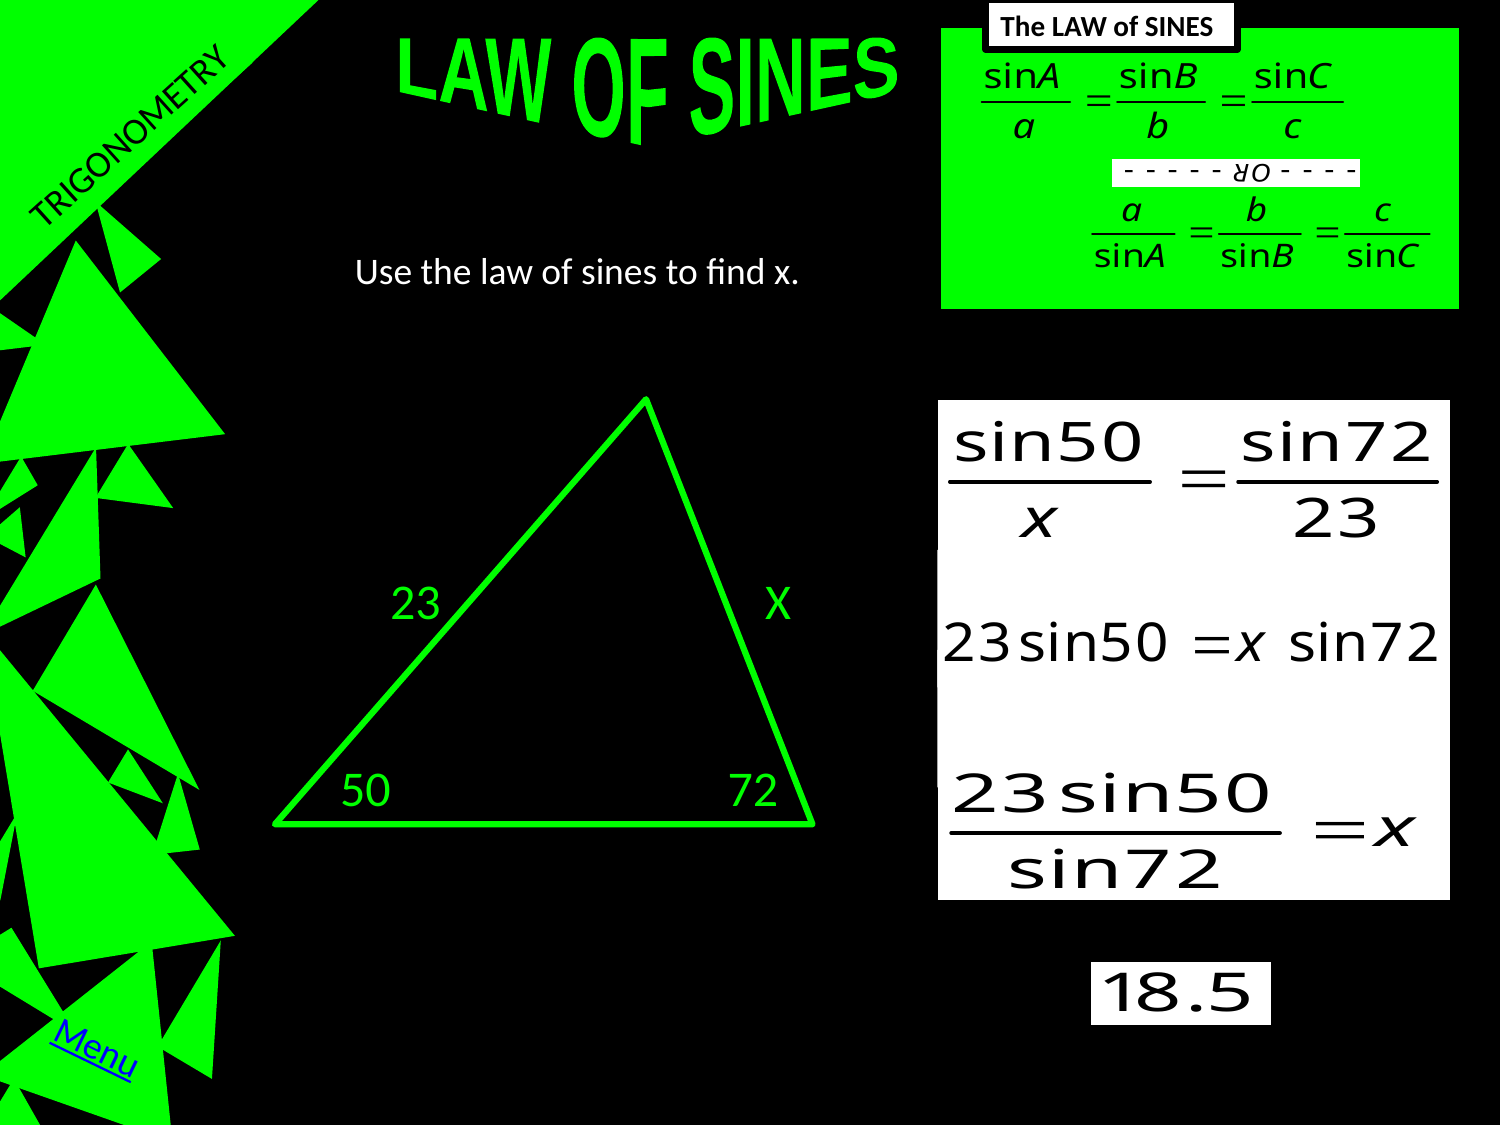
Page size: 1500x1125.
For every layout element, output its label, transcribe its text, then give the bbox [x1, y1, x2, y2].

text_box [0, 0, 321, 1125]
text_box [937, 752, 1451, 901]
text_box [935, 689, 1452, 753]
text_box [937, 0, 1463, 313]
text_box [935, 680, 1452, 689]
text_box [326, 397, 815, 827]
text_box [937, 399, 1451, 551]
text_box 23 [375, 561, 456, 637]
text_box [1090, 962, 1272, 1026]
text_box X [750, 561, 807, 637]
text_box Use the law of sines to find x. [340, 239, 816, 300]
text_box [935, 556, 1452, 613]
text_box 72 [713, 749, 794, 824]
text_box 50 [326, 749, 406, 824]
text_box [937, 612, 1451, 676]
